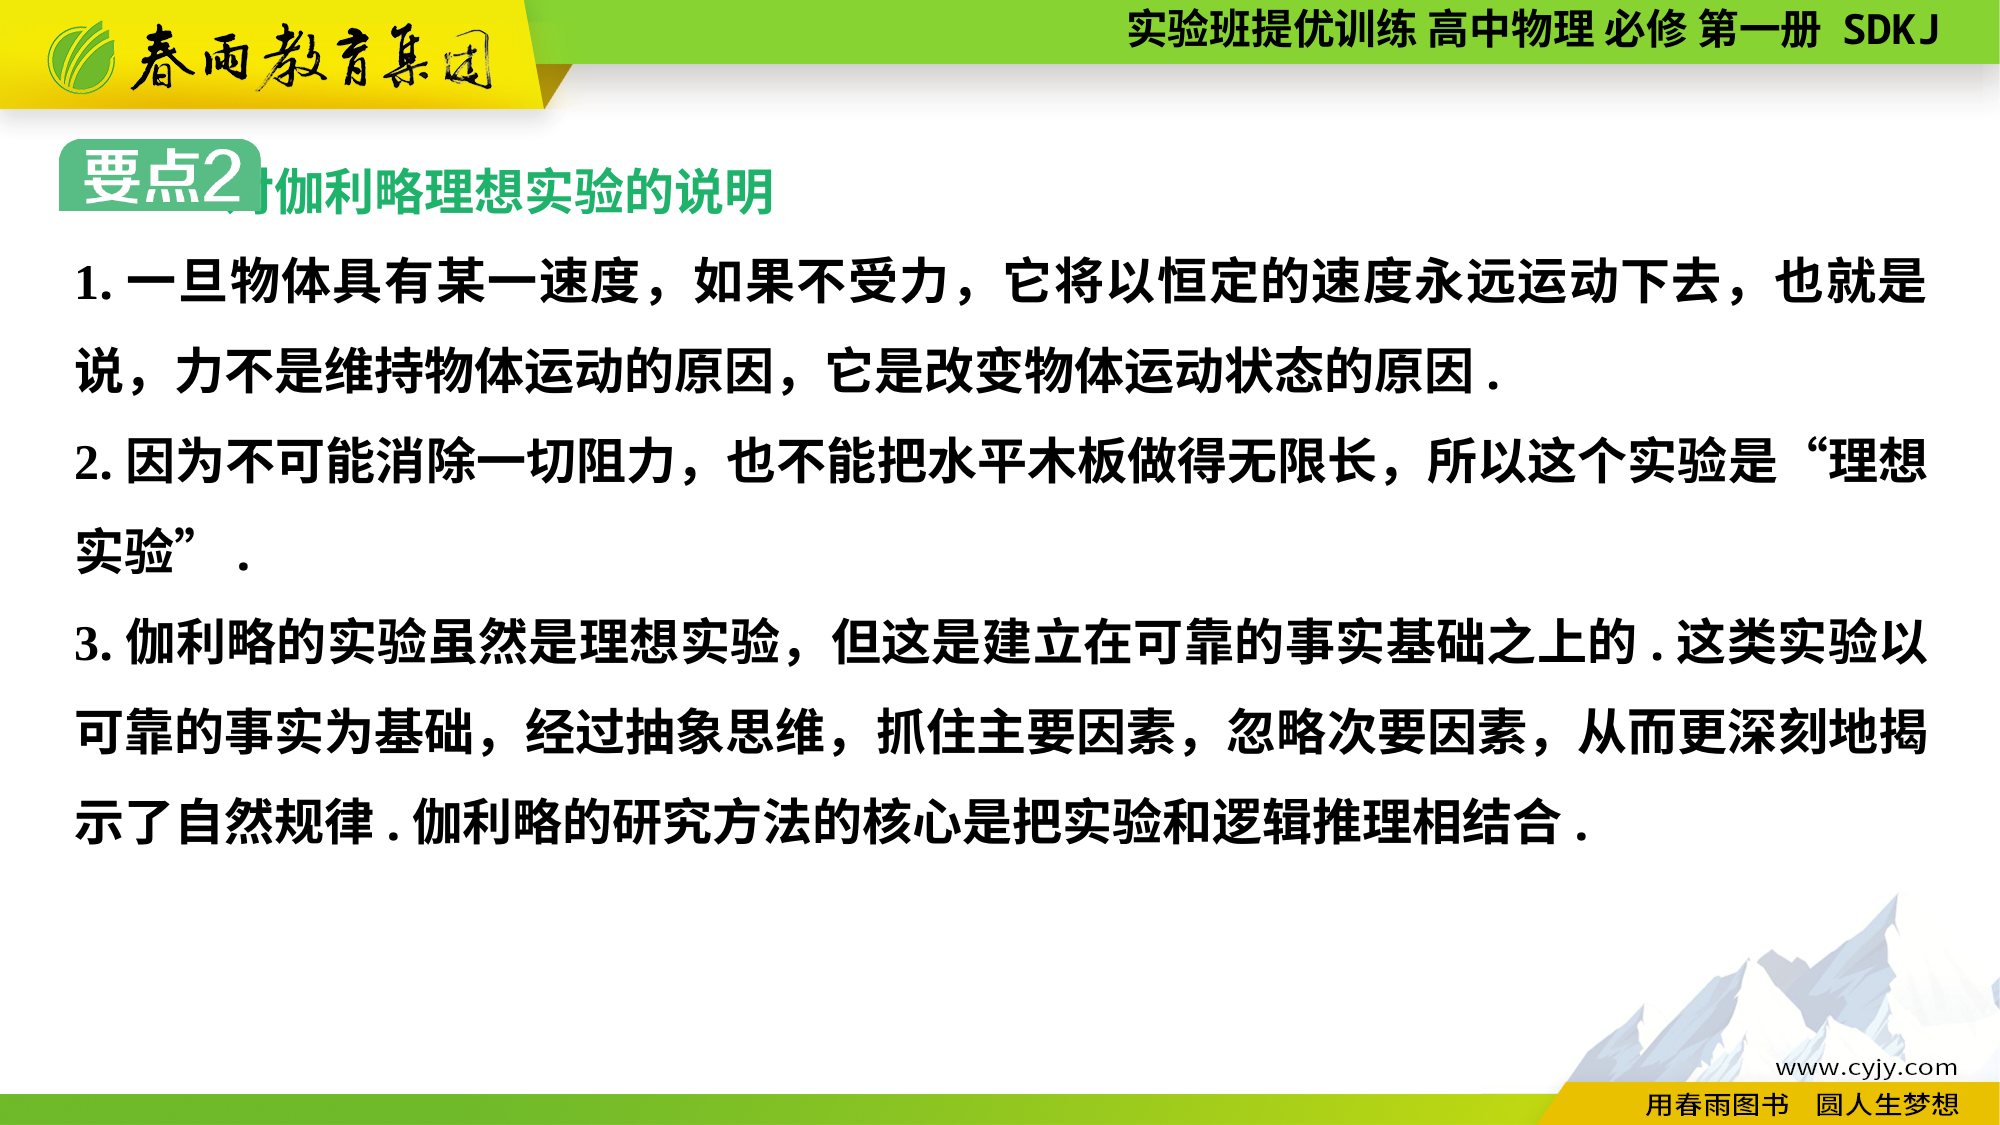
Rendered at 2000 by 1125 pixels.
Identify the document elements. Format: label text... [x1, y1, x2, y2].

picture [0, 0, 2000, 1125]
list 对伽利略理想实验的说明 1.一旦物体具有某一速度，如果不受力，它将以恒定的速度永远运动下去，也就是说，力不是维持物体运动的原因，它是改变物体运动状态的原因. 2.因为不可能消除一切阻力，也不能把水平木板做得无限长，所以这个实验是“理想实验”. 3.伽利略的实验虽然是理想实验，但这是建立在可靠的事实基础之上的.这类实验以可靠的事实为基础，经过抽象思维，抓住主要因素，忽略次要因素，从而更深刻地揭示了自然规律.伽利略的研究方法的核心是把实验和逻辑推理相结合. [59, 122, 1944, 854]
